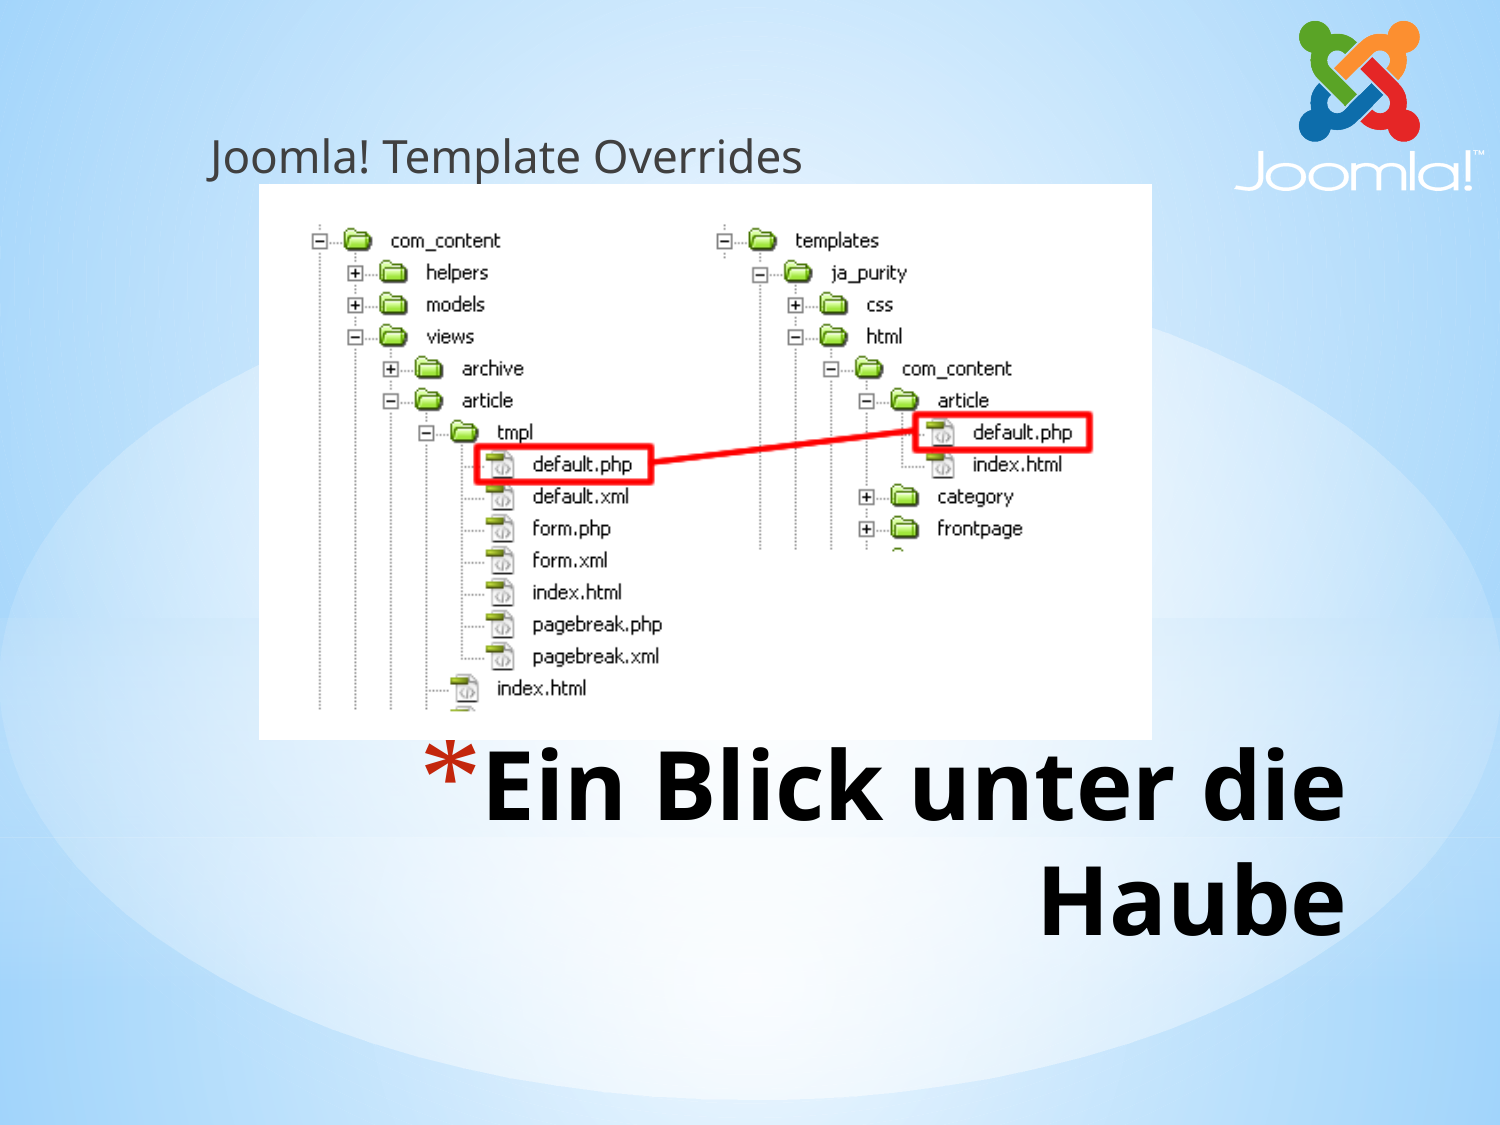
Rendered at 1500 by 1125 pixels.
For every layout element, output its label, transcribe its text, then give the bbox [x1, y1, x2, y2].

picture [259, 184, 1152, 740]
picture [1234, 19, 1485, 191]
list Joomla! Template Overrides [187, 120, 1238, 690]
title Ein Blick unter die Haube [123, 717, 1363, 905]
